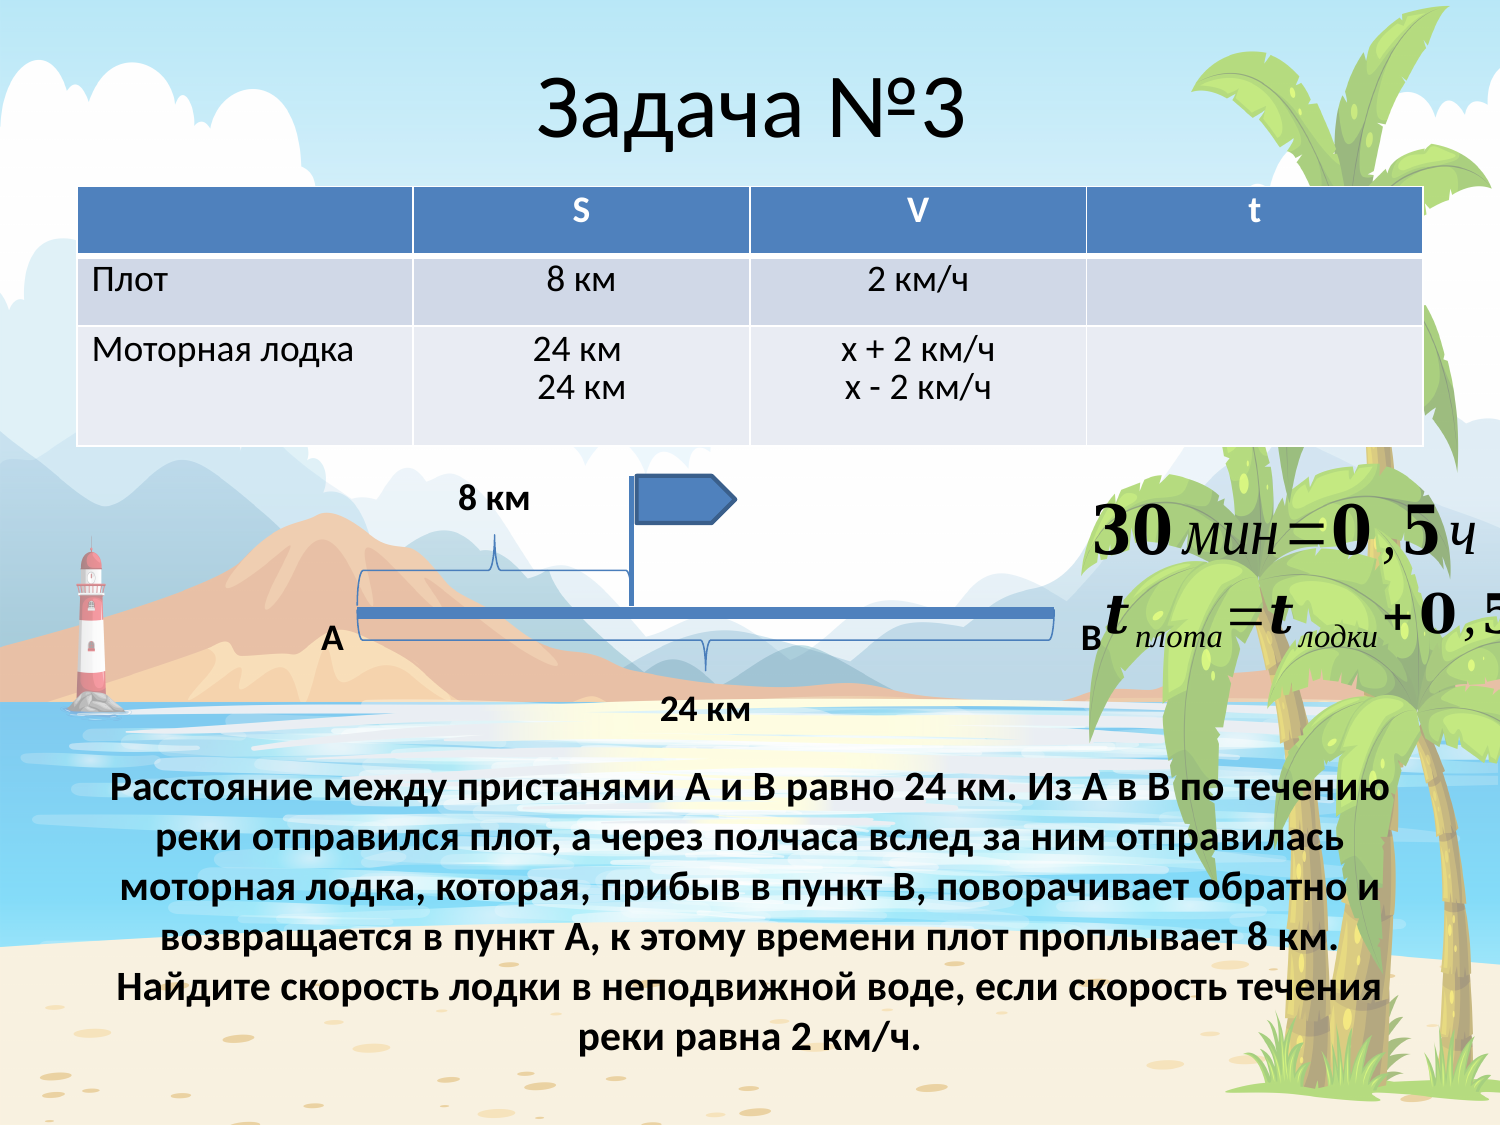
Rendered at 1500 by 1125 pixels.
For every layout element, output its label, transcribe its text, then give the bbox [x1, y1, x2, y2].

text_box [634, 473, 738, 526]
text_box A [306, 605, 359, 666]
text_box B [1066, 605, 1117, 666]
text_box 24 км [644, 676, 767, 737]
text_box [356, 620, 1055, 672]
title Задача №3 [76, 7, 1427, 195]
text_box Расстояние между пристанями A и B равно 24 км. Из A в B по течению реки отправился плот, а через полчаса вслед за ним отправилась моторная лодка, которая, прибыв в пункт B, поворачивает обратно и возвращается в пункт A, к этому времени плот проплывает 8 км. Найдите скорость лодки в неподвижной воде, если скорость течения реки равна 2 км/ч. [76, 751, 1424, 1067]
text_box 8 км [443, 465, 546, 526]
text_box [356, 534, 628, 606]
